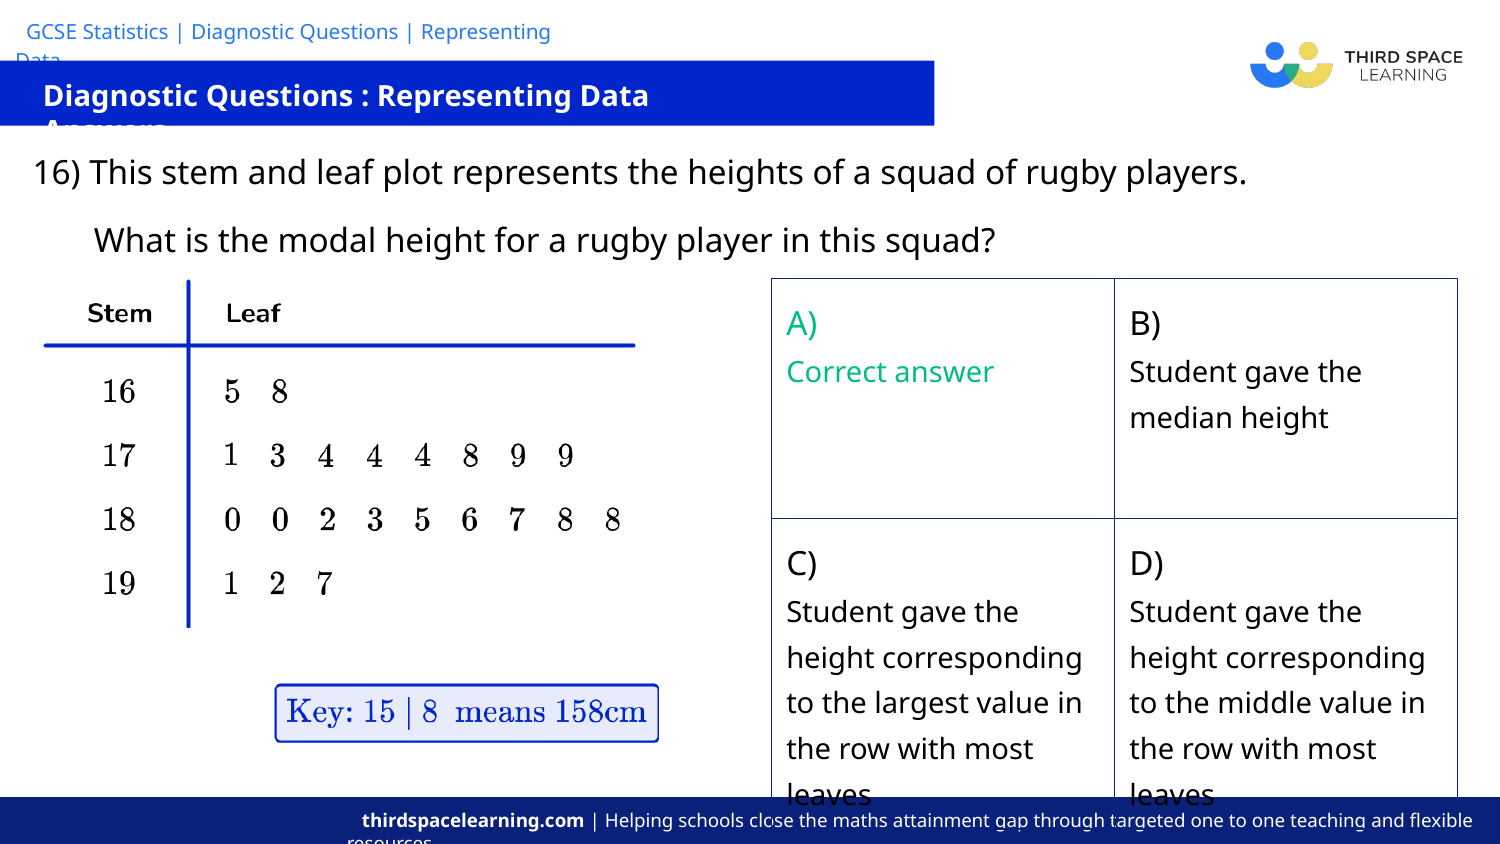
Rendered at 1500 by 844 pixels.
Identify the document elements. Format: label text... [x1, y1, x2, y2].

picture [1250, 33, 1465, 99]
table_header 16) This stem and leaf plot represents the heights of a squad of rugby players. What is the modal height for a rugby player in this squad? [19, 142, 1474, 269]
picture [267, 669, 660, 758]
picture [42, 278, 650, 628]
text_box Diagnostic Questions : Representing Data Answers [27, 61, 778, 162]
